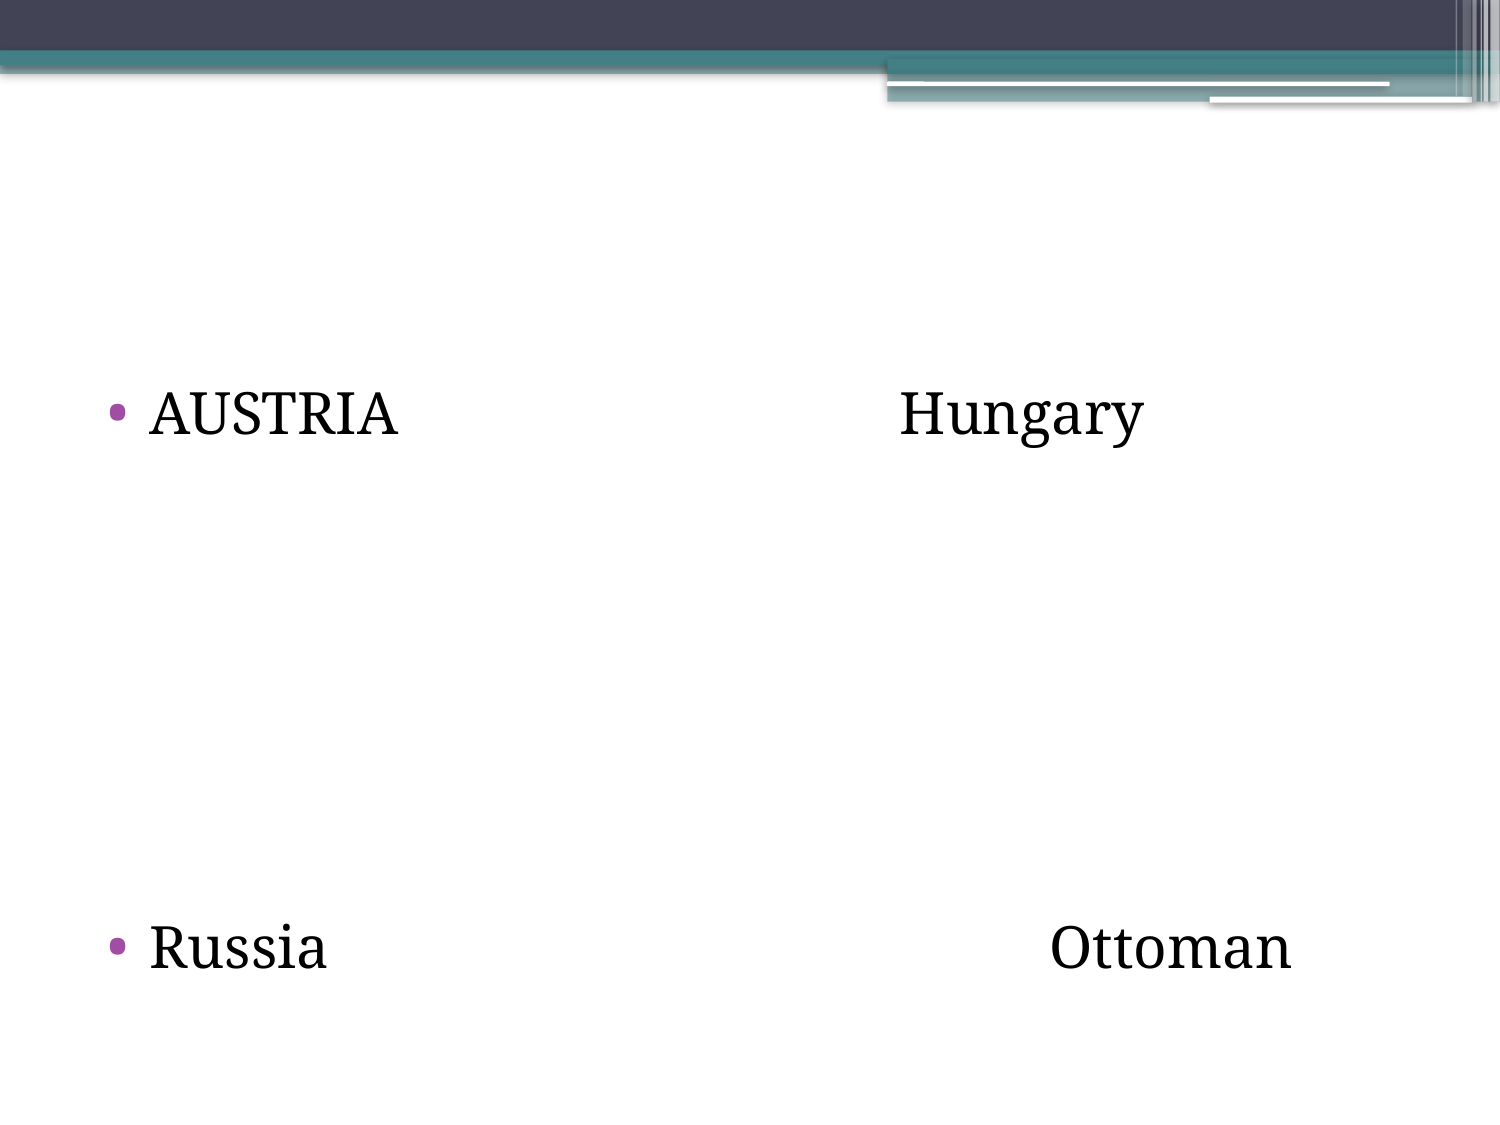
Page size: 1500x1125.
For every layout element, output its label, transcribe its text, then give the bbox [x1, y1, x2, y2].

list AUSTRIA Hungary Russia Ottoman [75, 368, 1425, 1079]
